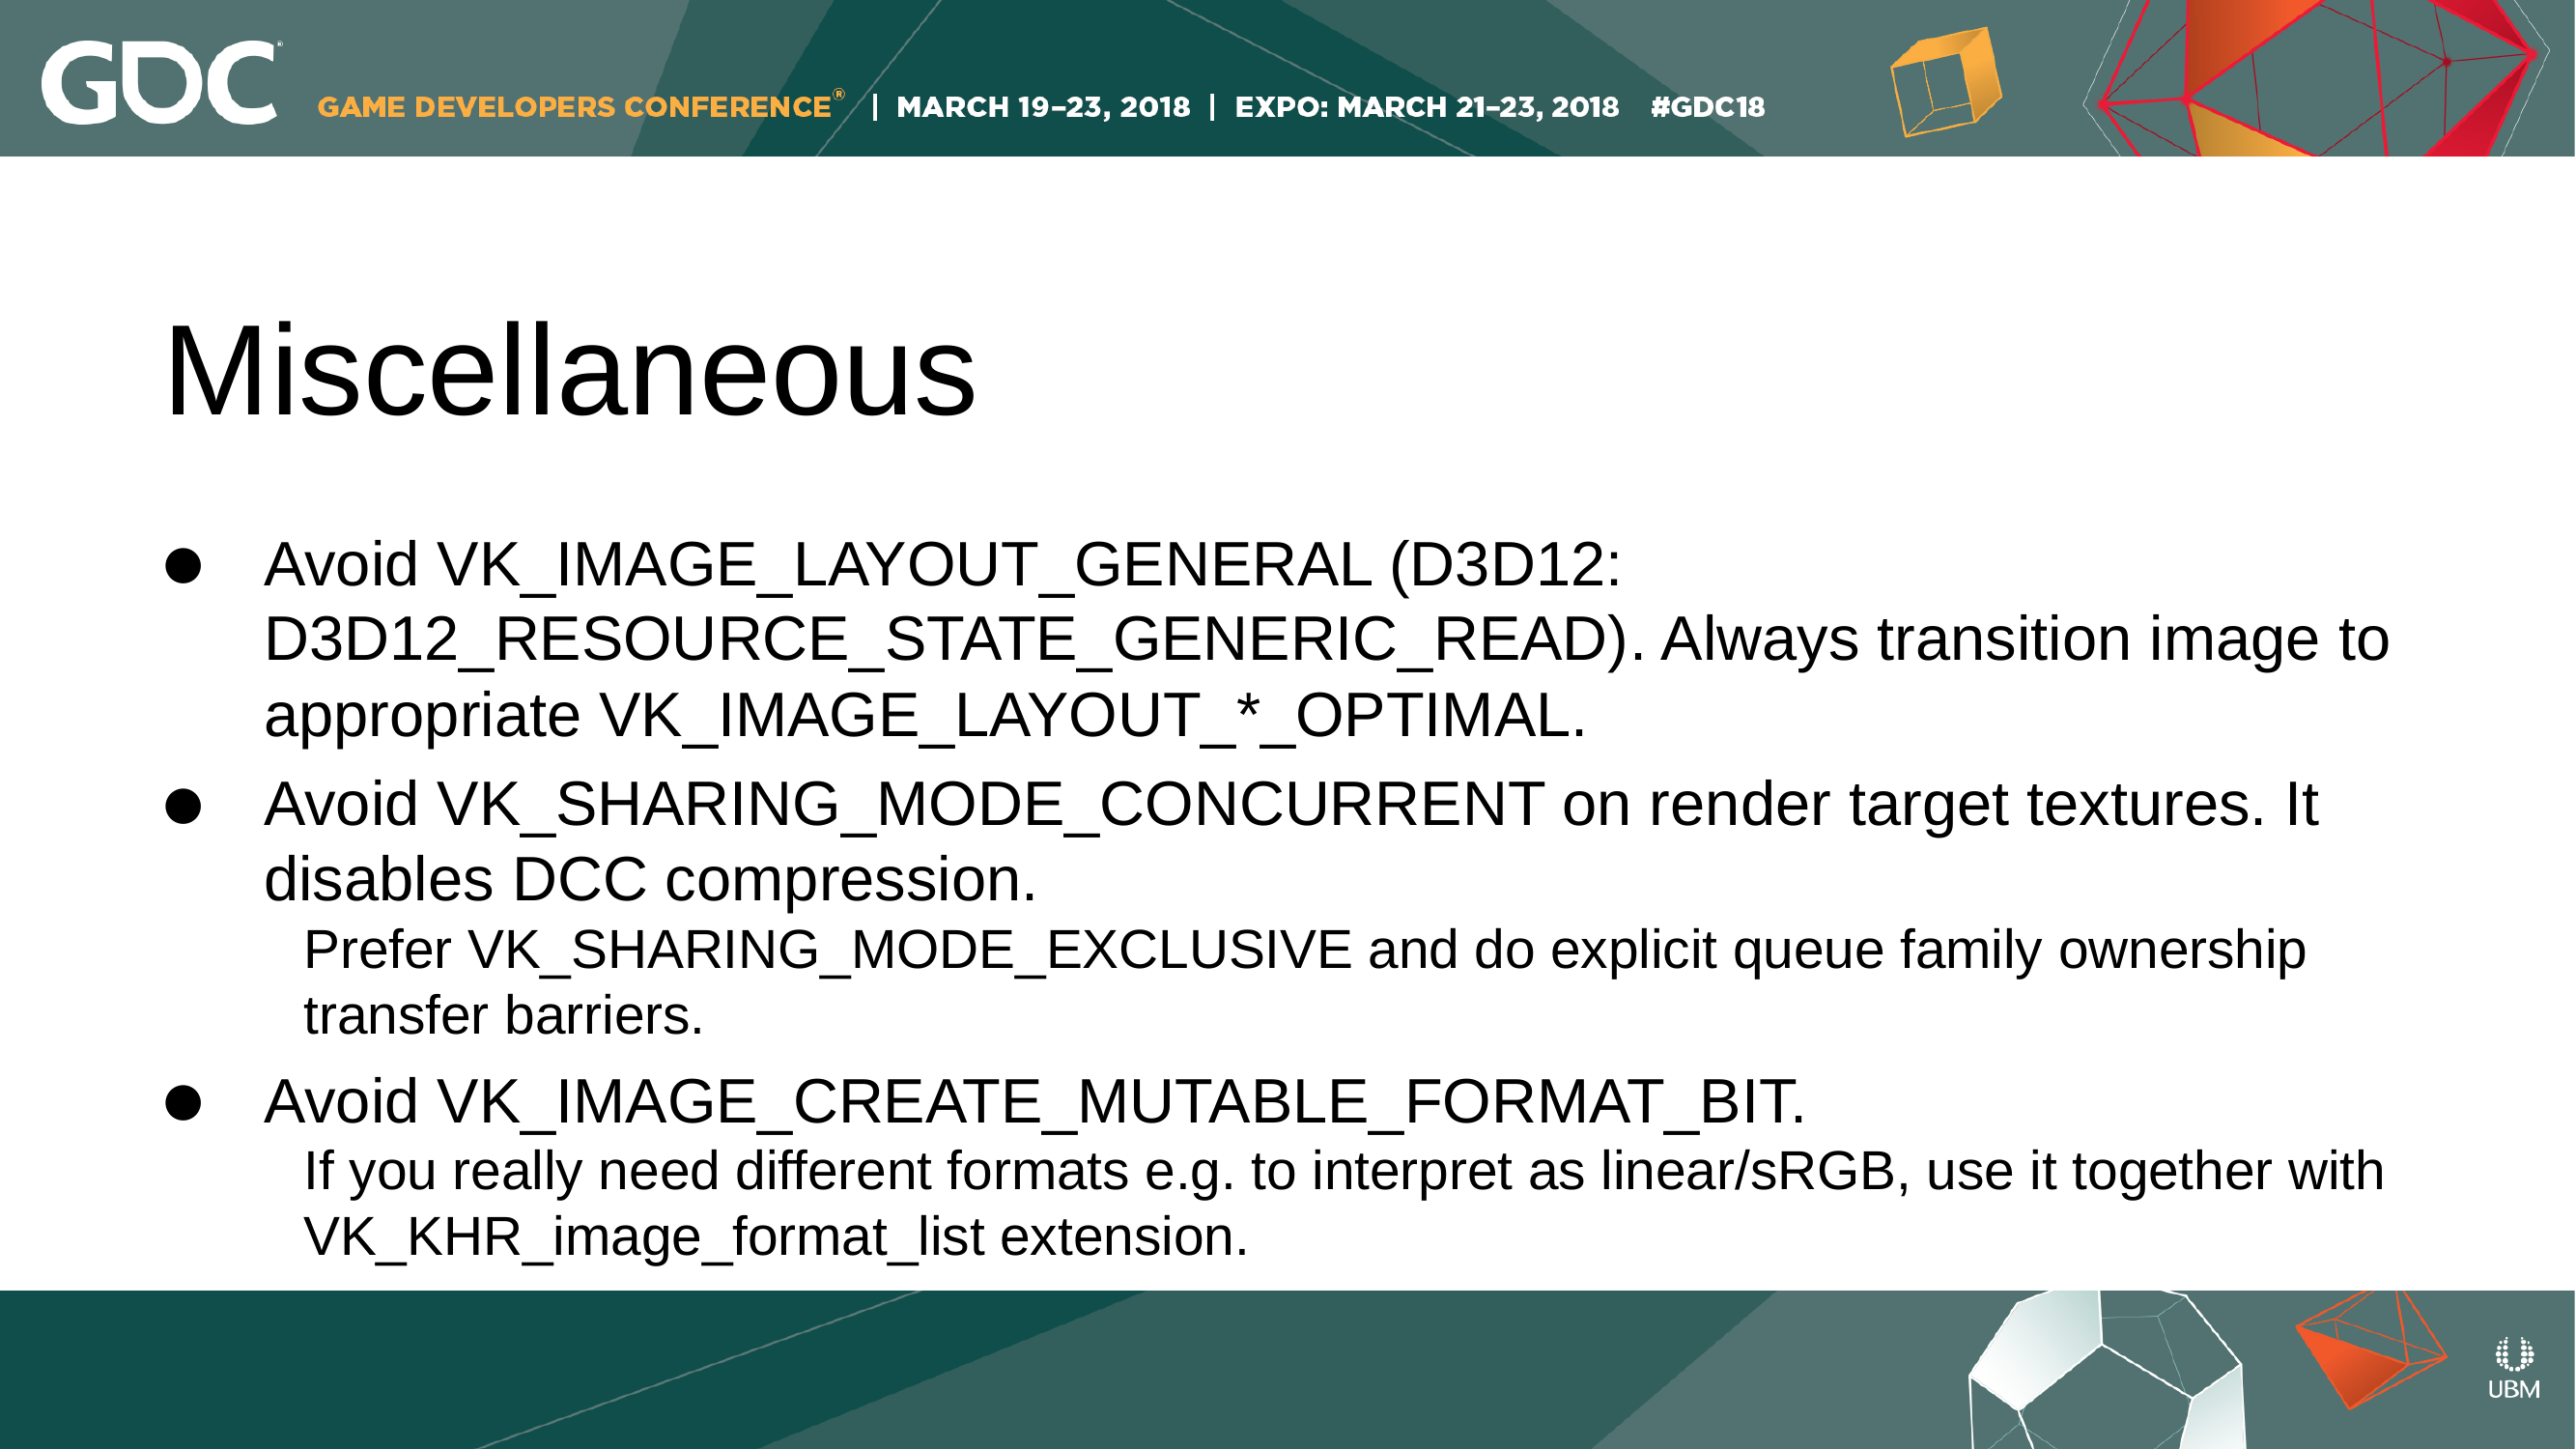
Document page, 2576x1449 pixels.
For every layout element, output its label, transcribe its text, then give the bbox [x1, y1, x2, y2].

title Miscellaneous [150, 272, 2426, 495]
picture [0, 0, 2575, 1449]
list Avoid VK_IMAGE_LAYOUT_GENERAL (D3D12: D3D12_RESOURCE_STATE_GENERIC_READ). Always transition image to appropriate VK_IMAGE_LAYOUT_*_OPTIMAL. Avoid VK_SHARING_MODE_CONCURRENT on render target textures. It disables DCC compression. Prefer VK_SHARING_MODE_EXCLUSIVE and do explicit queue family ownership transfer barriers. Avoid VK_IMAGE_CREATE_MUTABLE_FORMAT_BIT. If you really need different formats e.g. to interpret as linear/sRGB, use it together with VK_KHR_image_format_list extension. [150, 509, 2426, 1284]
